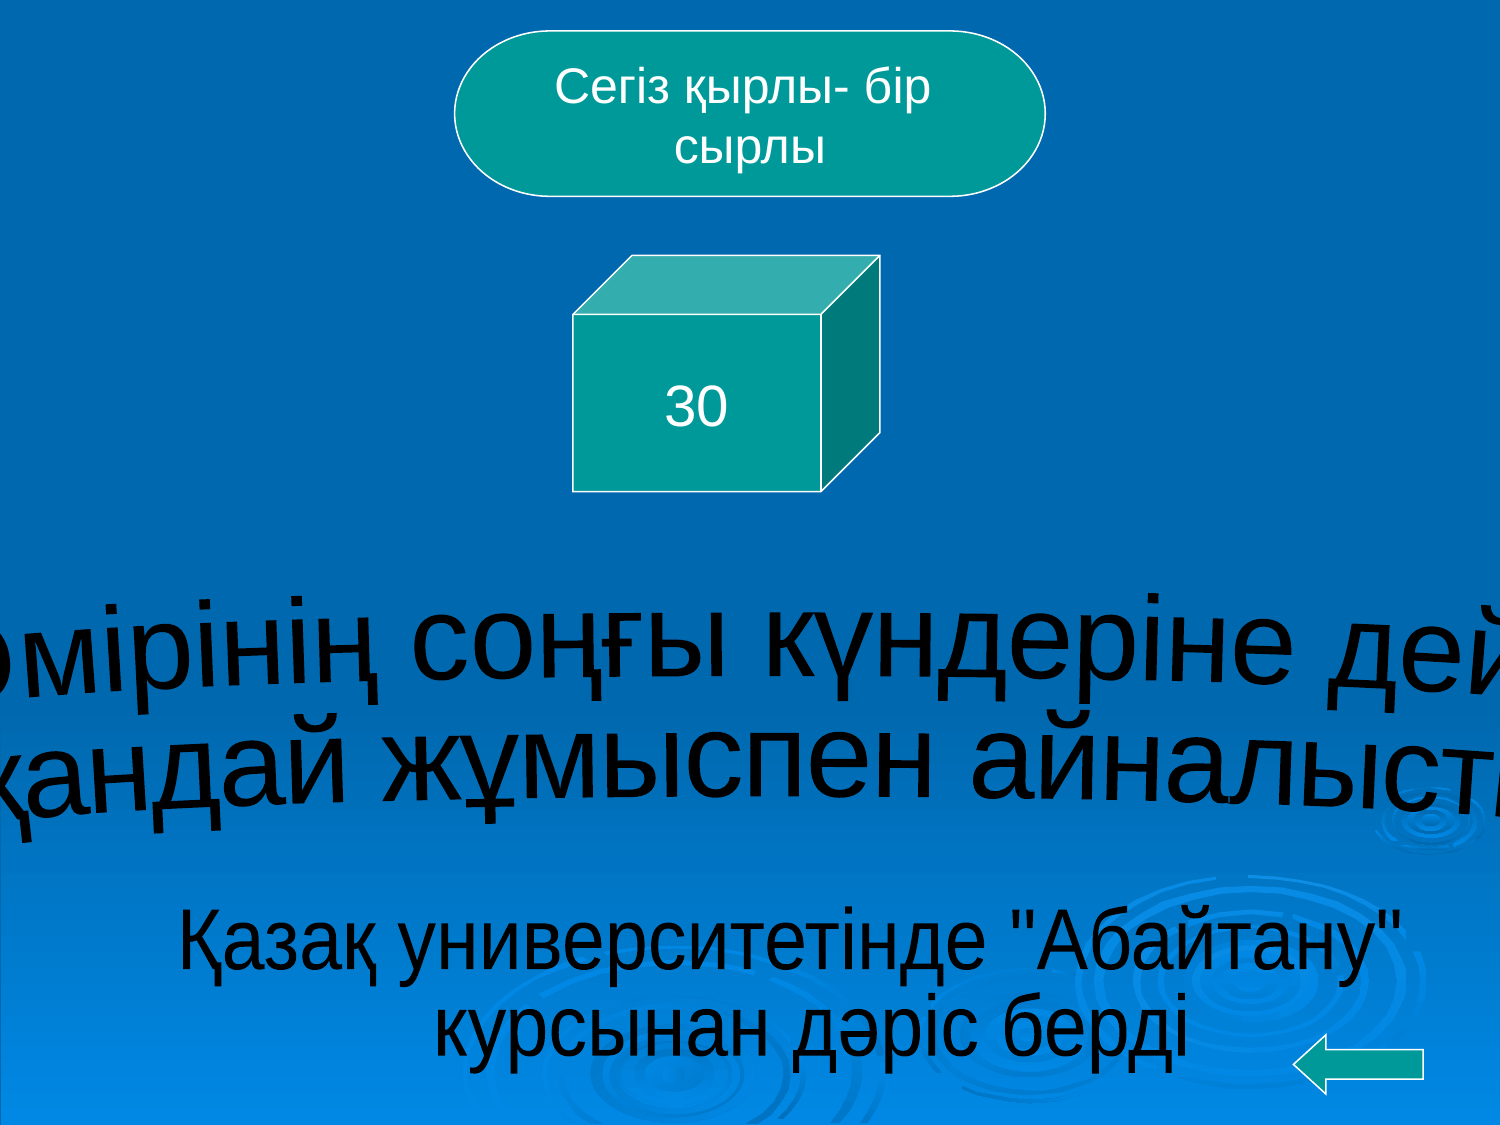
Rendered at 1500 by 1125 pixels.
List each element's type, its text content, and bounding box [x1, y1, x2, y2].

text_box [1293, 1034, 1424, 1094]
text_box Сегіз қырлы- бір сырлы [454, 30, 1046, 197]
text_box 30 [572, 255, 880, 492]
